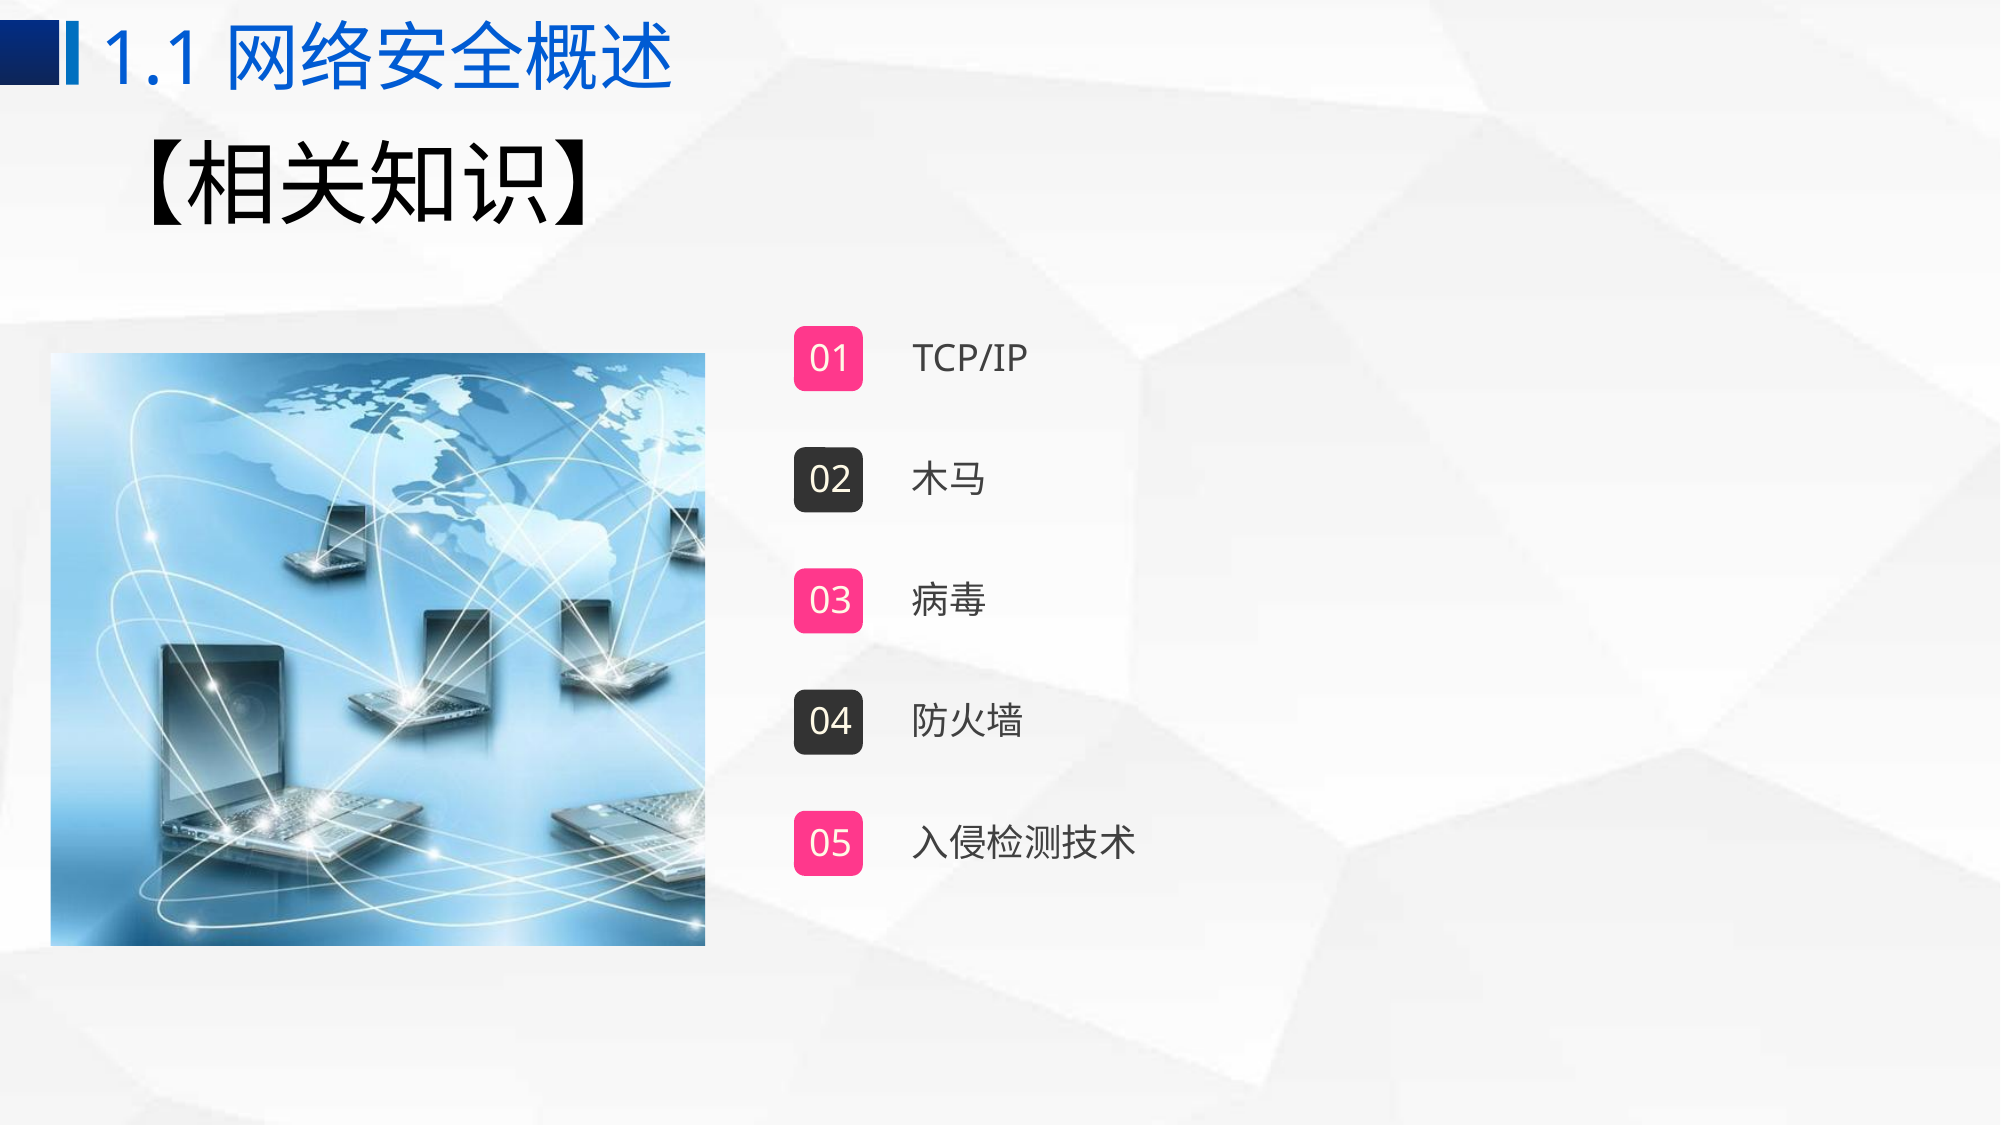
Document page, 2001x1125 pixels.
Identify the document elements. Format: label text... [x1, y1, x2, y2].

text_box [66, 20, 79, 85]
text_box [794, 568, 1003, 634]
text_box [794, 810, 1153, 876]
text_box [794, 689, 1040, 755]
text_box [0, 20, 60, 85]
title 【相关知识】 [78, 117, 712, 259]
text_box 1.1网络安全概述 [85, 9, 1441, 101]
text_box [794, 447, 1003, 513]
picture [0, 0, 2001, 1125]
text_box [794, 326, 1045, 392]
